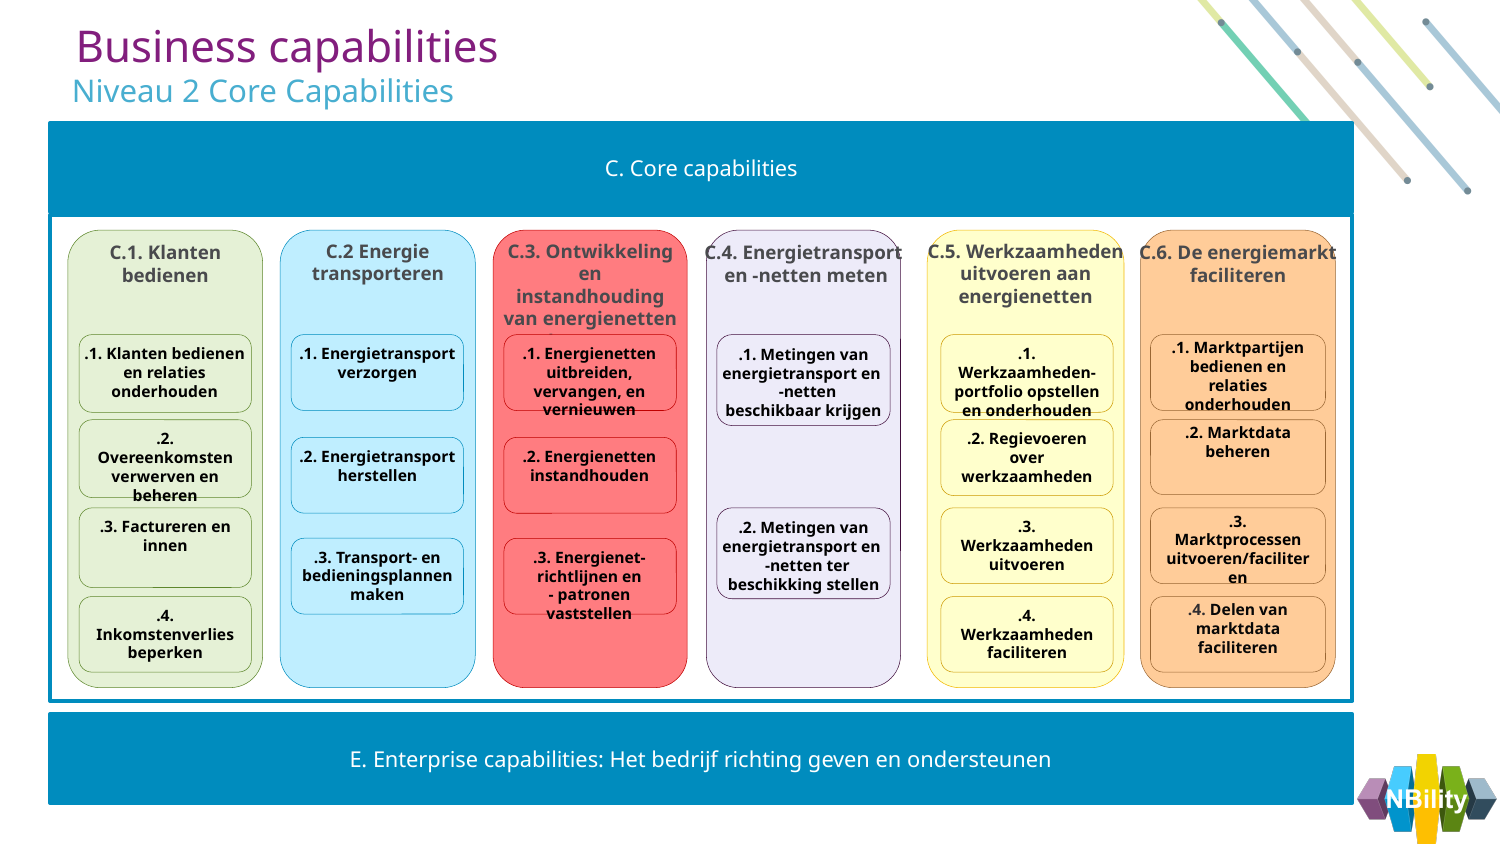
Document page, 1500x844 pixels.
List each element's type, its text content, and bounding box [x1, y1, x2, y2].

text_box .4. Inkomstenverlies beperken [79, 596, 252, 673]
text_box Niveau 2 Core Capabilities [71, 64, 1204, 98]
text_box .4. Delen van marktdata faciliteren [1150, 596, 1326, 673]
text_box .2. Energienetten instandhouden [503, 437, 677, 514]
text_box E. Enterprise capabilities: Het bedrijf richting geven en ondersteunen [50, 714, 1353, 803]
text_box .3. Energienet-richtlijnen en - patronen vaststellen [503, 538, 677, 615]
text_box .2. Marktdata beheren [1150, 419, 1326, 495]
text_box .1. Klanten bedienen en relaties onderhouden [79, 334, 252, 413]
picture [1357, 754, 1499, 844]
text_box .3. Transport- en bedieningsplannen maken [291, 538, 464, 615]
text_box .2. Metingen van energietransport en -netten ter beschikking stellen [716, 507, 891, 599]
text_box .3. Werkzaamheden uitvoeren [940, 507, 1114, 584]
text_box C.3. Ontwikkeling en instandhouding van energienetten besturen [493, 230, 688, 688]
text_box .2. Energietransport herstellen [291, 437, 464, 514]
text_box C. Core capabilities [50, 123, 1353, 212]
text_box C.2 Energie transporteren [280, 230, 476, 688]
text_box C.1. Klanten bedienen [67, 230, 263, 688]
text_box .4. Werkzaamheden faciliteren [940, 596, 1114, 673]
text_box .1. Marktpartijen bedienen en relaties onderhouden [1150, 334, 1326, 411]
text_box .1. Energienetten uitbreiden, vervangen, en vernieuwen [503, 334, 677, 411]
text_box C.4. Energietransport en -netten meten [706, 230, 901, 688]
text_box [0, 0, 1500, 844]
text_box [50, 214, 1353, 701]
text_box C.5. Werkzaamheden uitvoeren aan energienetten [927, 230, 1124, 688]
text_box C.6. De energiemarkt faciliteren [1140, 230, 1336, 688]
text_box .2. Regievoeren over werkzaamheden [940, 419, 1114, 496]
text_box .3. Factureren en innen [79, 507, 252, 588]
text_box .1. Werkzaamheden-portfolio opstellen en onderhouden [940, 334, 1114, 413]
text_box .1. Metingen van energietransport en -netten beschikbaar krijgen [716, 334, 891, 426]
text_box .2. Overeenkomsten verwerven en beheren [79, 419, 252, 498]
text_box Business capabilities [75, 13, 1168, 64]
text_box .1. Energietransport verzorgen [291, 334, 464, 411]
text_box .3. Marktprocessen uitvoeren/faciliteren [1150, 507, 1326, 584]
